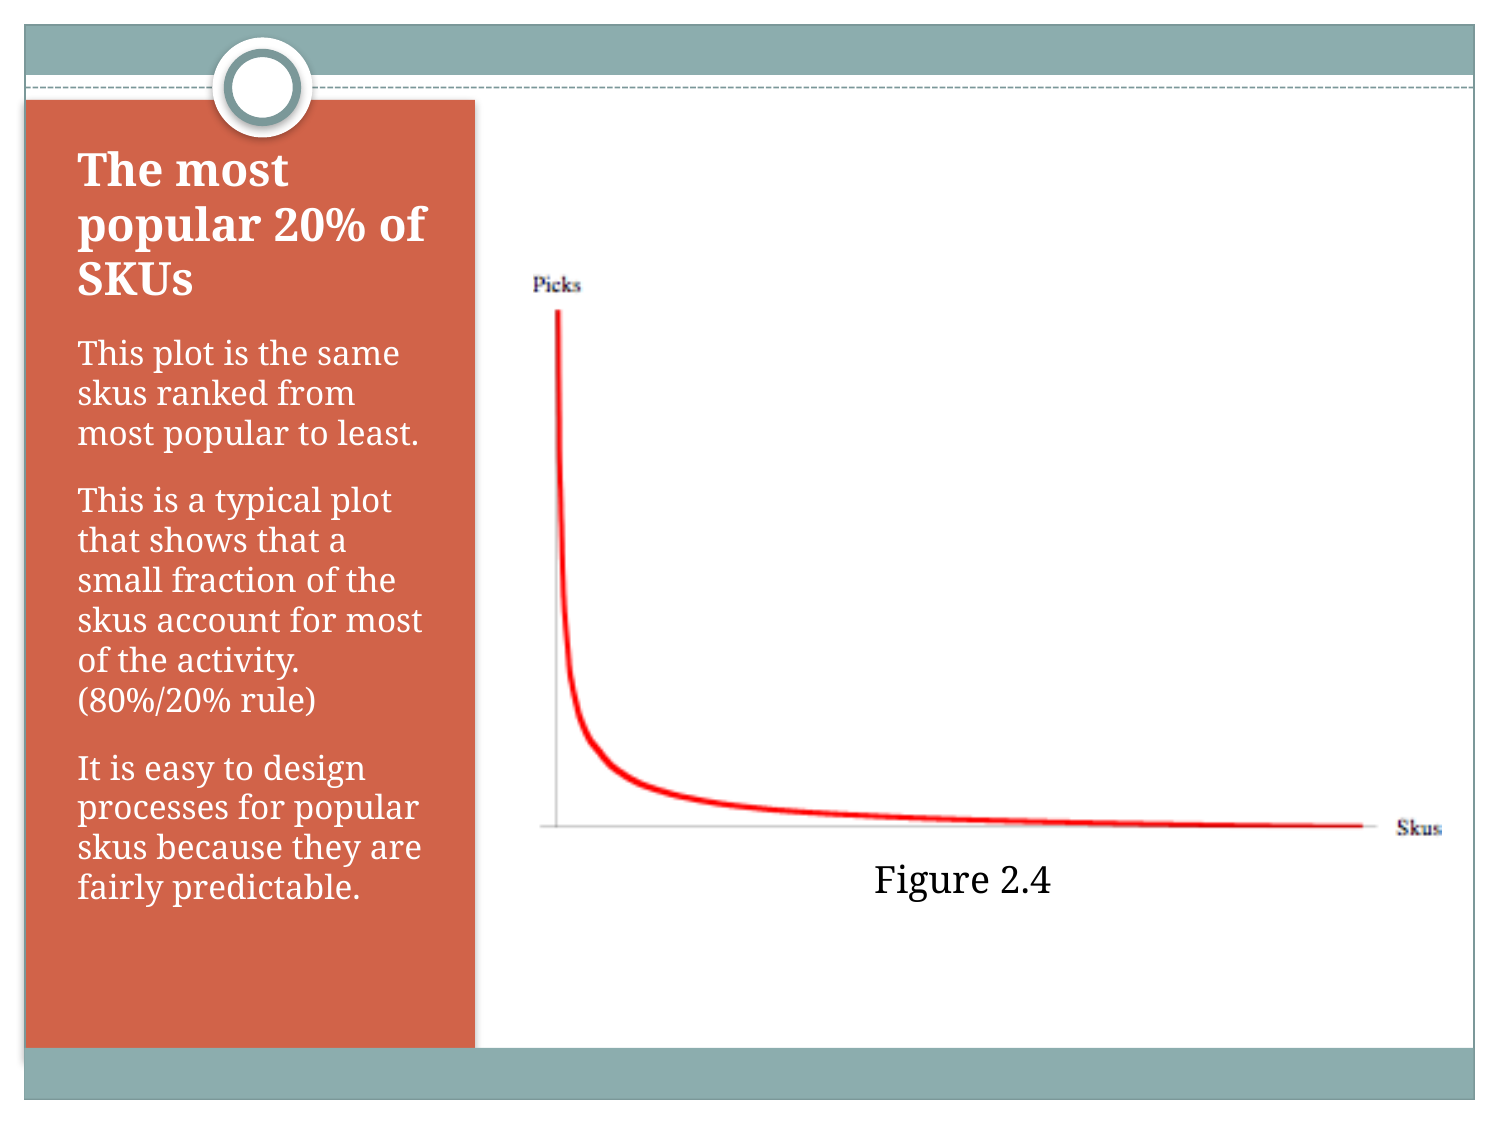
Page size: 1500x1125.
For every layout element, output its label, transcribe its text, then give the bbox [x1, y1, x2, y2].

text_box Figure 2.4 [859, 851, 1067, 909]
picture [533, 269, 1442, 841]
list This plot is the same skus ranked from most popular to least. This is a typical plot that shows that a small fraction of the skus account for most of the activity. (80%/20% rule) It is easy to design processes for popular skus because they are fairly predictable. [62, 324, 450, 1005]
title The most popular 20% of SKUs [62, 149, 450, 313]
